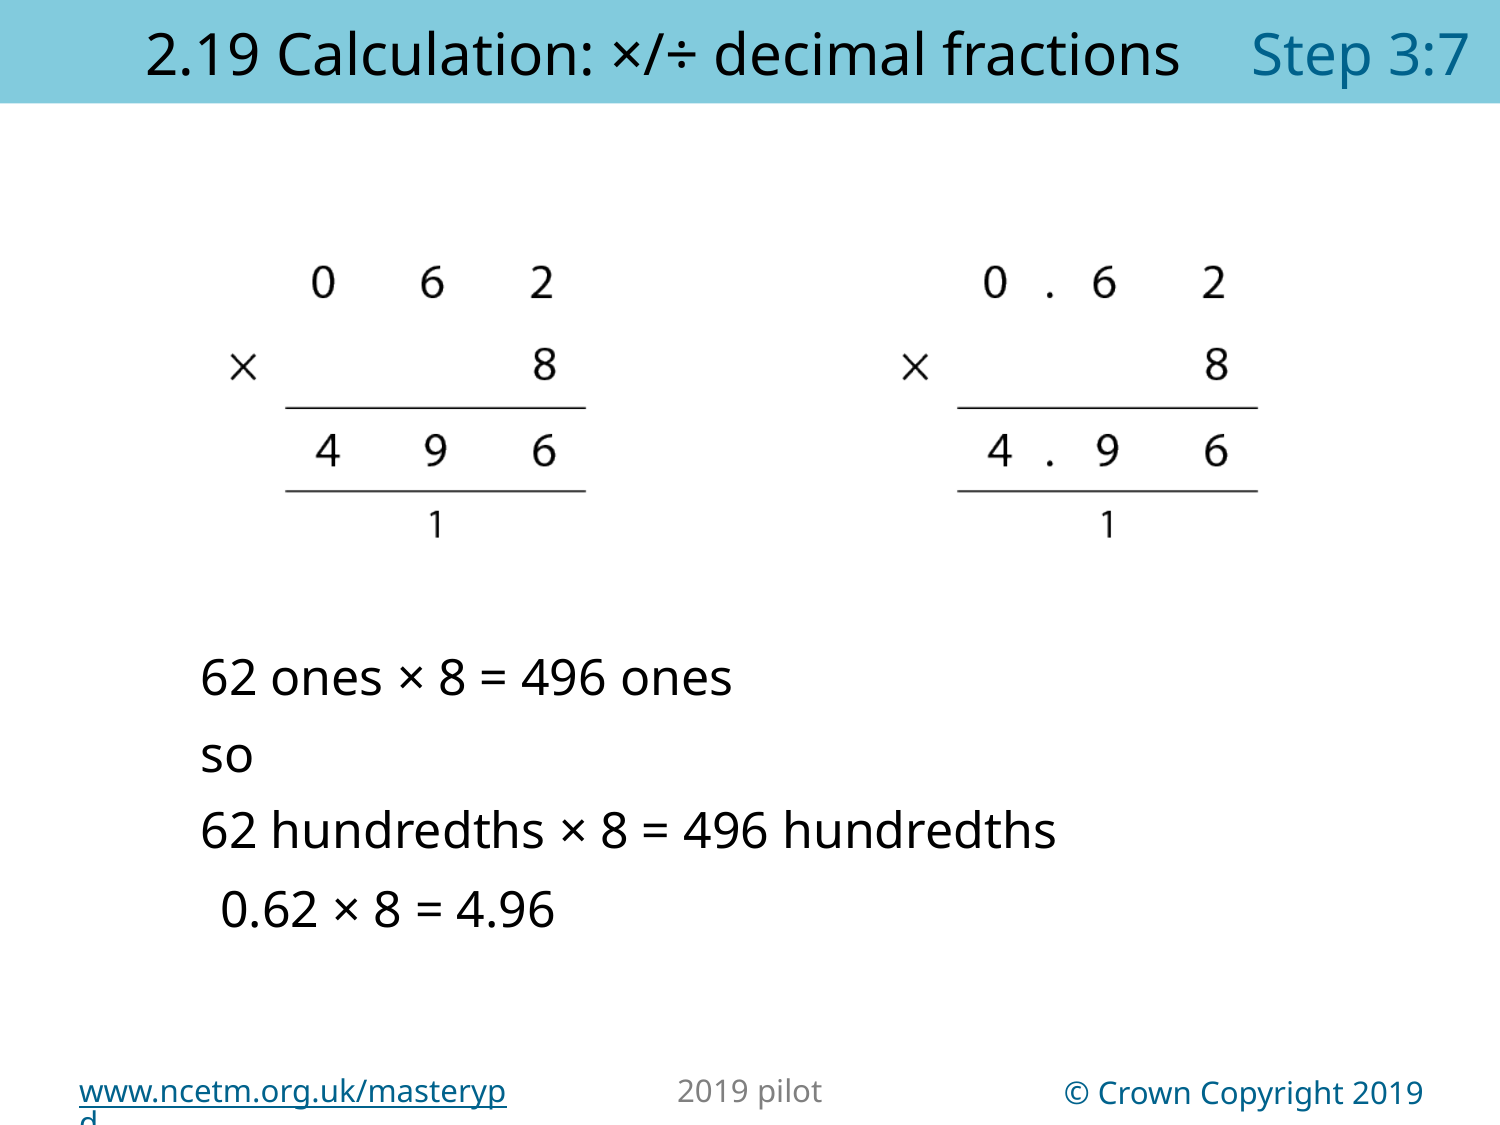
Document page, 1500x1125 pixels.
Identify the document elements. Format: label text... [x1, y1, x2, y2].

text_box 62 ones × 8 = 496 ones so 62 hundredths × 8 = 496 hundredths 0.62 × 8 = 4.96 [142, 637, 1159, 945]
picture [0, 255, 1500, 549]
list 2.19 Calculation: ×/÷ decimal fractions Step 3:7 [0, 0, 1500, 104]
